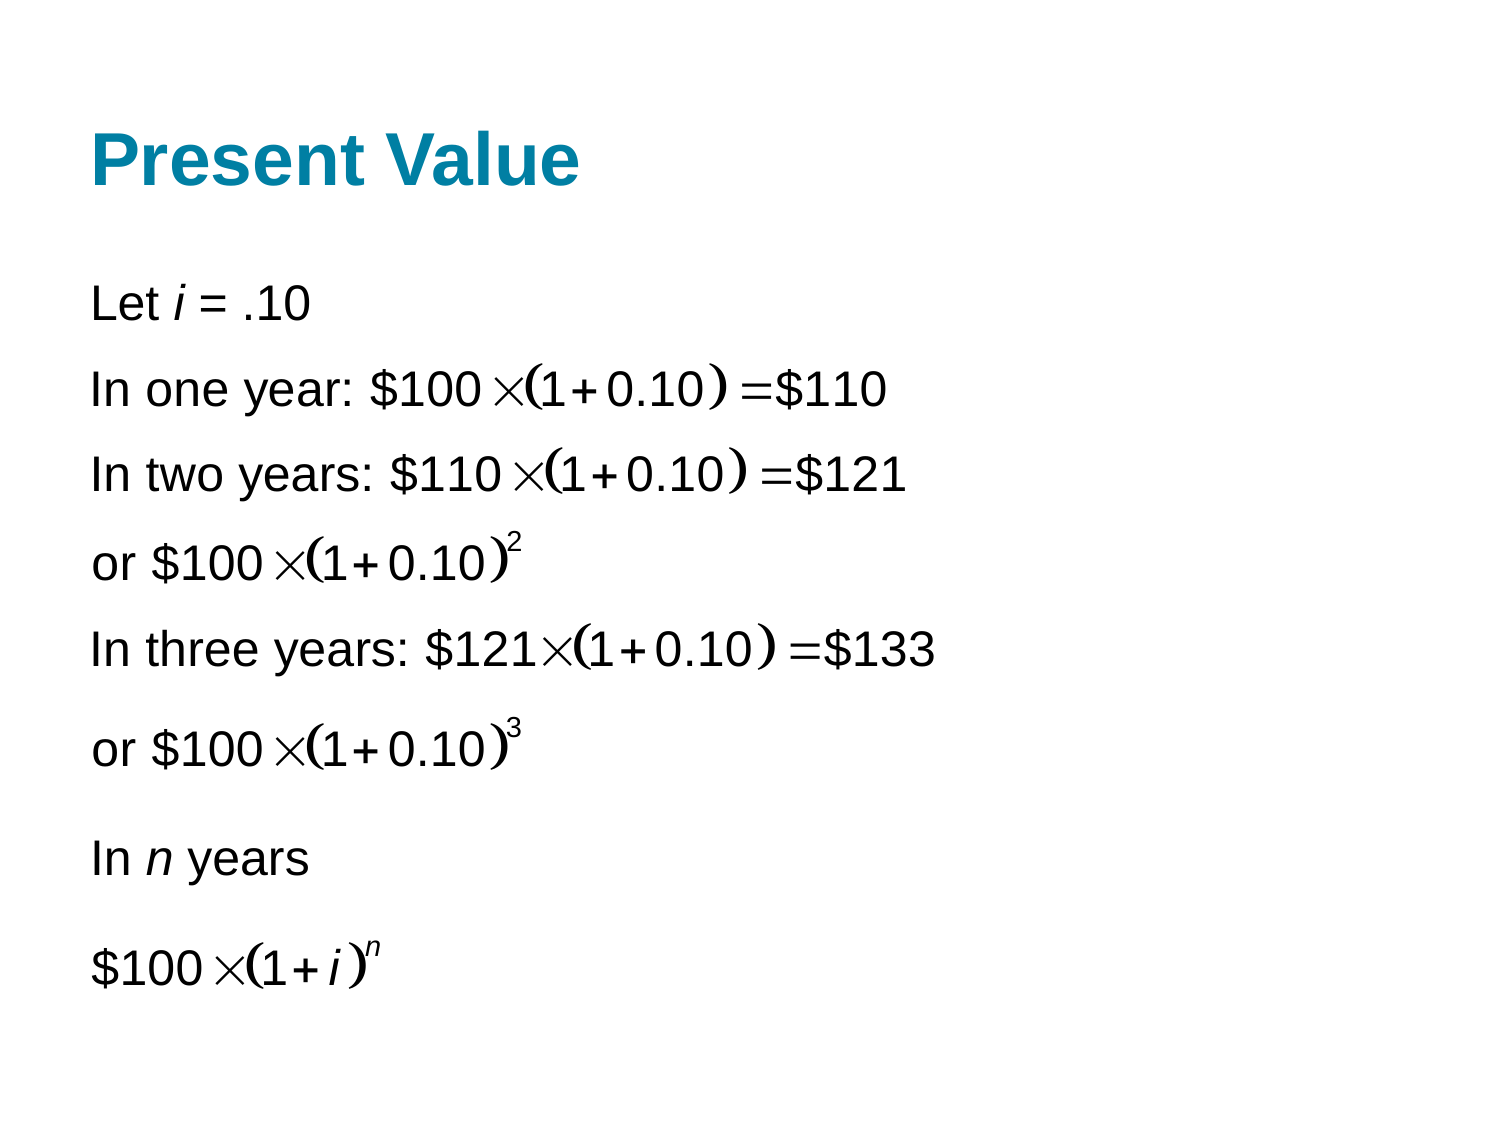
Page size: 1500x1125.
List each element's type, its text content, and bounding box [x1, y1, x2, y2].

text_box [89, 620, 940, 688]
list Let i = .10 [75, 255, 1425, 341]
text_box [89, 445, 905, 513]
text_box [89, 709, 526, 788]
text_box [89, 929, 386, 1007]
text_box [89, 360, 892, 428]
title Present Value [75, 35, 1425, 216]
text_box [89, 523, 526, 602]
list In n years [75, 810, 835, 904]
